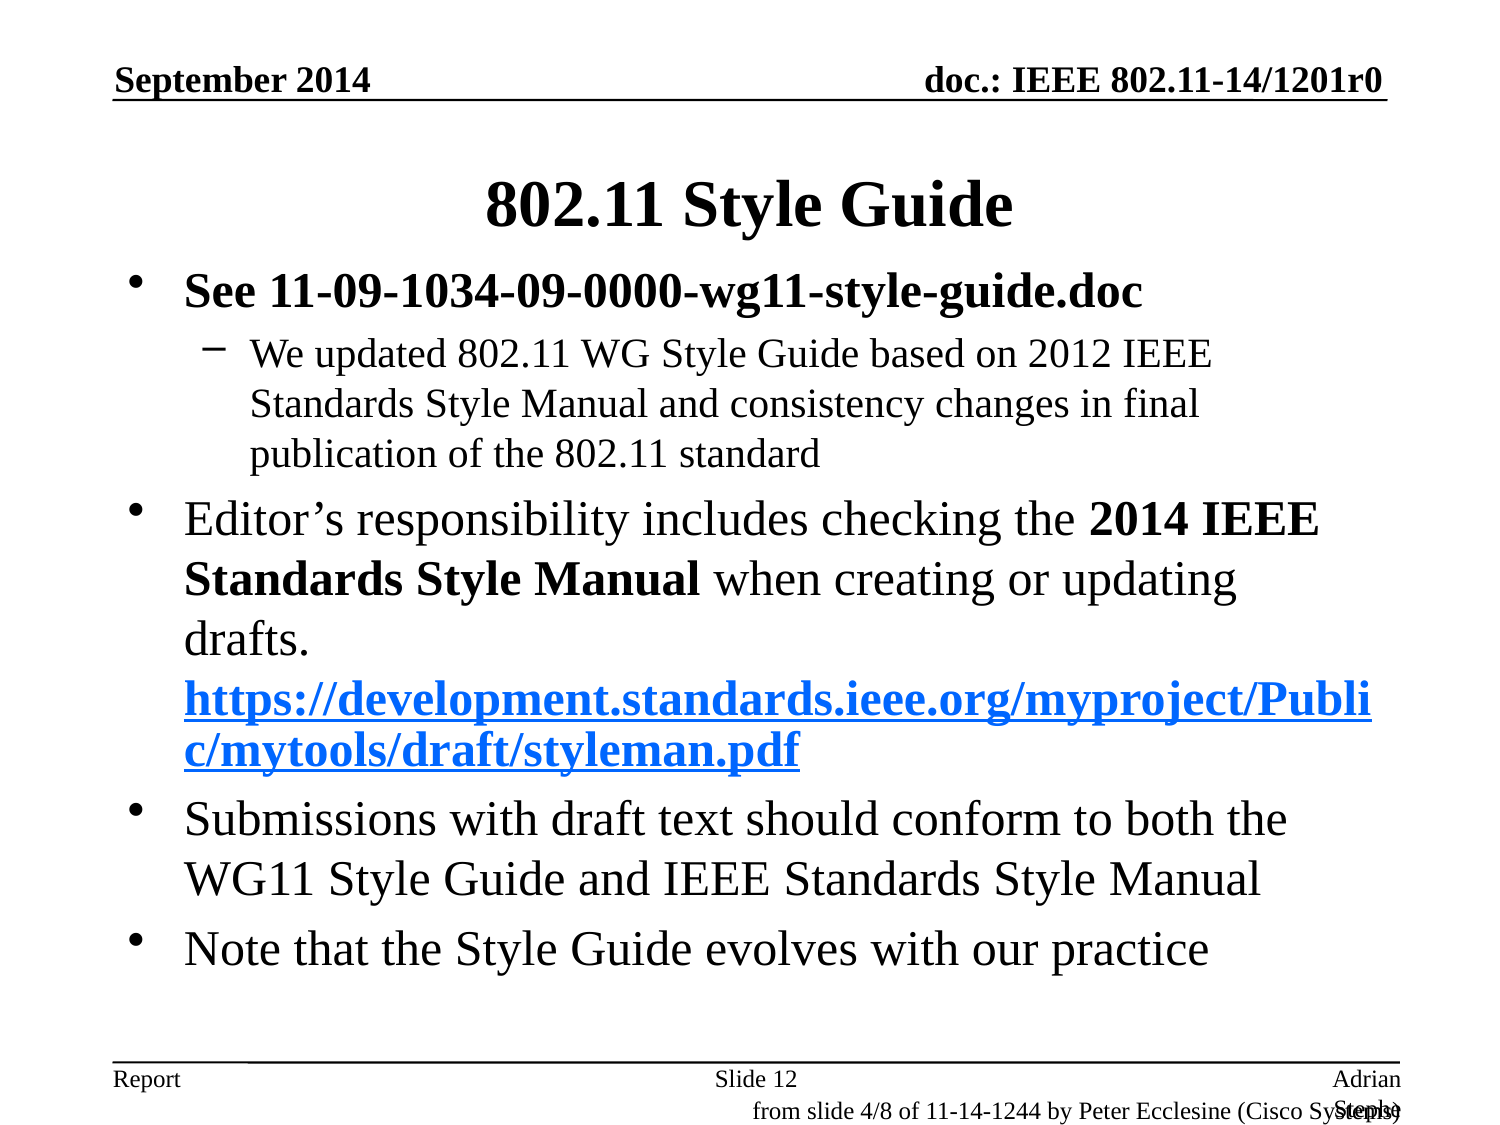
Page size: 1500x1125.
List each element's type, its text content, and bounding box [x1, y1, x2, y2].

slide_number Slide 12 [712, 1061, 800, 1087]
text_box from slide 4/8 of 11-14-1244 by Peter Ecclesine (Cisco Systems) [343, 1087, 1417, 1125]
title 802.11 Style Guide [112, 112, 1388, 249]
footer Adrian Stephens, Intel Corporation [1324, 1061, 1402, 1087]
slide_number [114, 54, 374, 101]
list See 11-09-1034-09-0000-wg11-style-guide.doc We updated 802.11 WG Style Guide based on 2012 IEEE Standards Style Manual and consistency changes in final publication of the 802.11 standard Editor’s responsibility includes checking the 2014 IEEE Standards Style Manual when creating or updating drafts. https://development.standards.ieee.org/myproject/Public/mytools/draft/styleman.pdf Submissions with draft text should conform to both the WG11 Style Guide and IEEE Standards Style Manual Note that the Style Guide evolves with our practice [112, 249, 1388, 1000]
